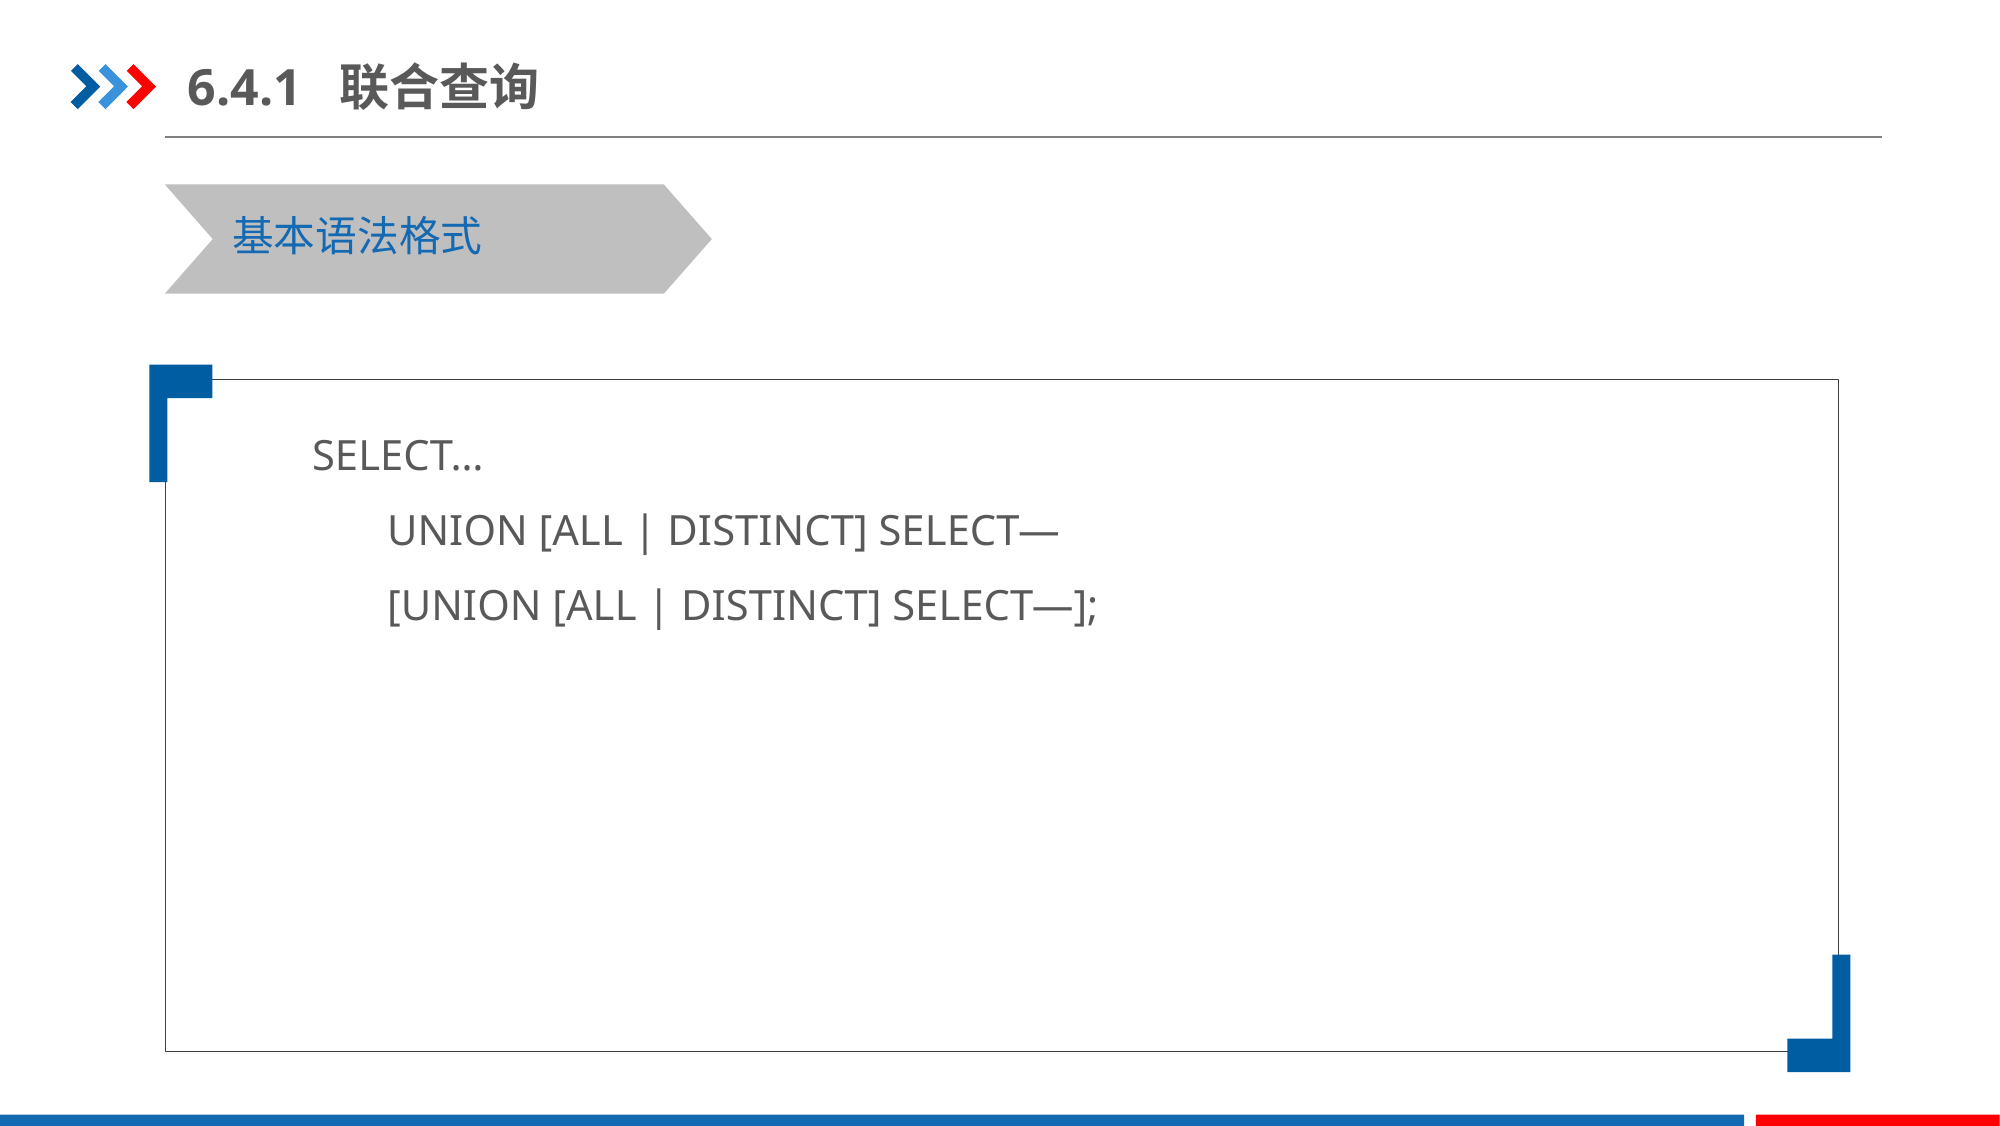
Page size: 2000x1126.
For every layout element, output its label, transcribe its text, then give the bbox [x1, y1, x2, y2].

text_box [163, 378, 1841, 1053]
text_box [1785, 953, 1852, 1074]
text_box 6.4.1 联合查询 [187, 43, 827, 127]
text_box [147, 363, 215, 484]
text_box 基本语法格式 [217, 202, 498, 267]
text_box [164, 184, 712, 294]
